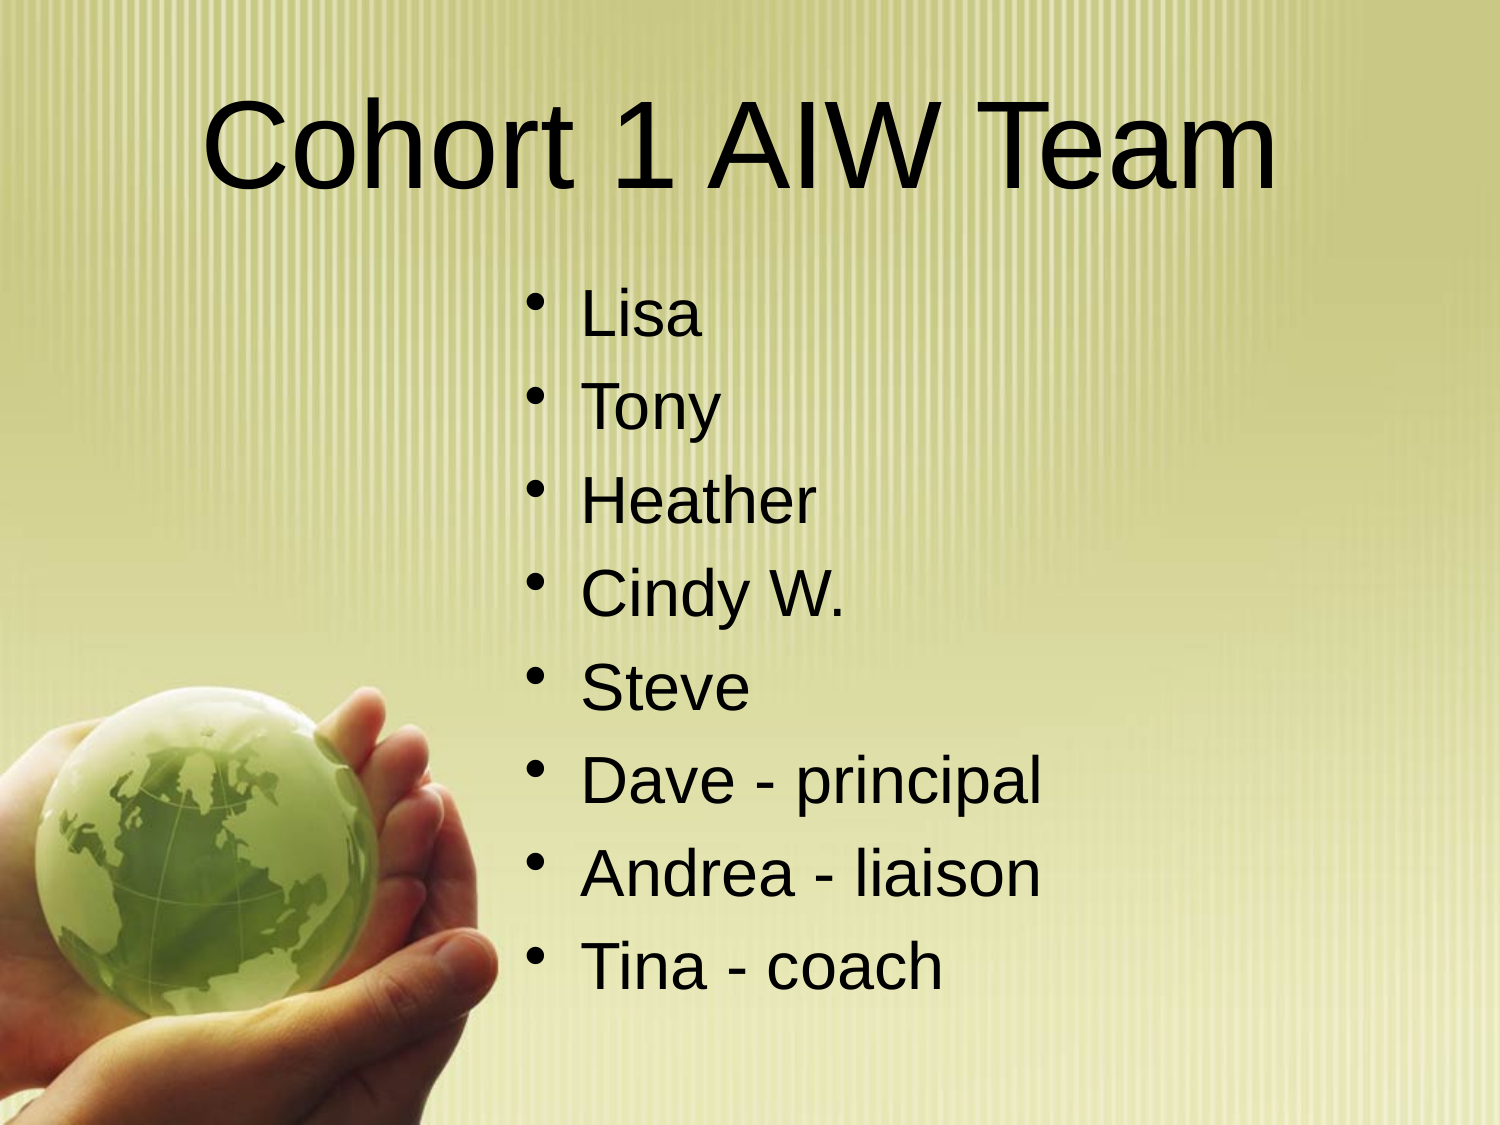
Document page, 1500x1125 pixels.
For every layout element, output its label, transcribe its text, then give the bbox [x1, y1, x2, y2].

picture [0, 0, 1500, 1125]
list Lisa Tony Heather Cindy W. Steve Dave - principal Andrea - liaison Tina - coach [509, 262, 1482, 1062]
title Cohort 1 AIW Team [184, 44, 1390, 233]
